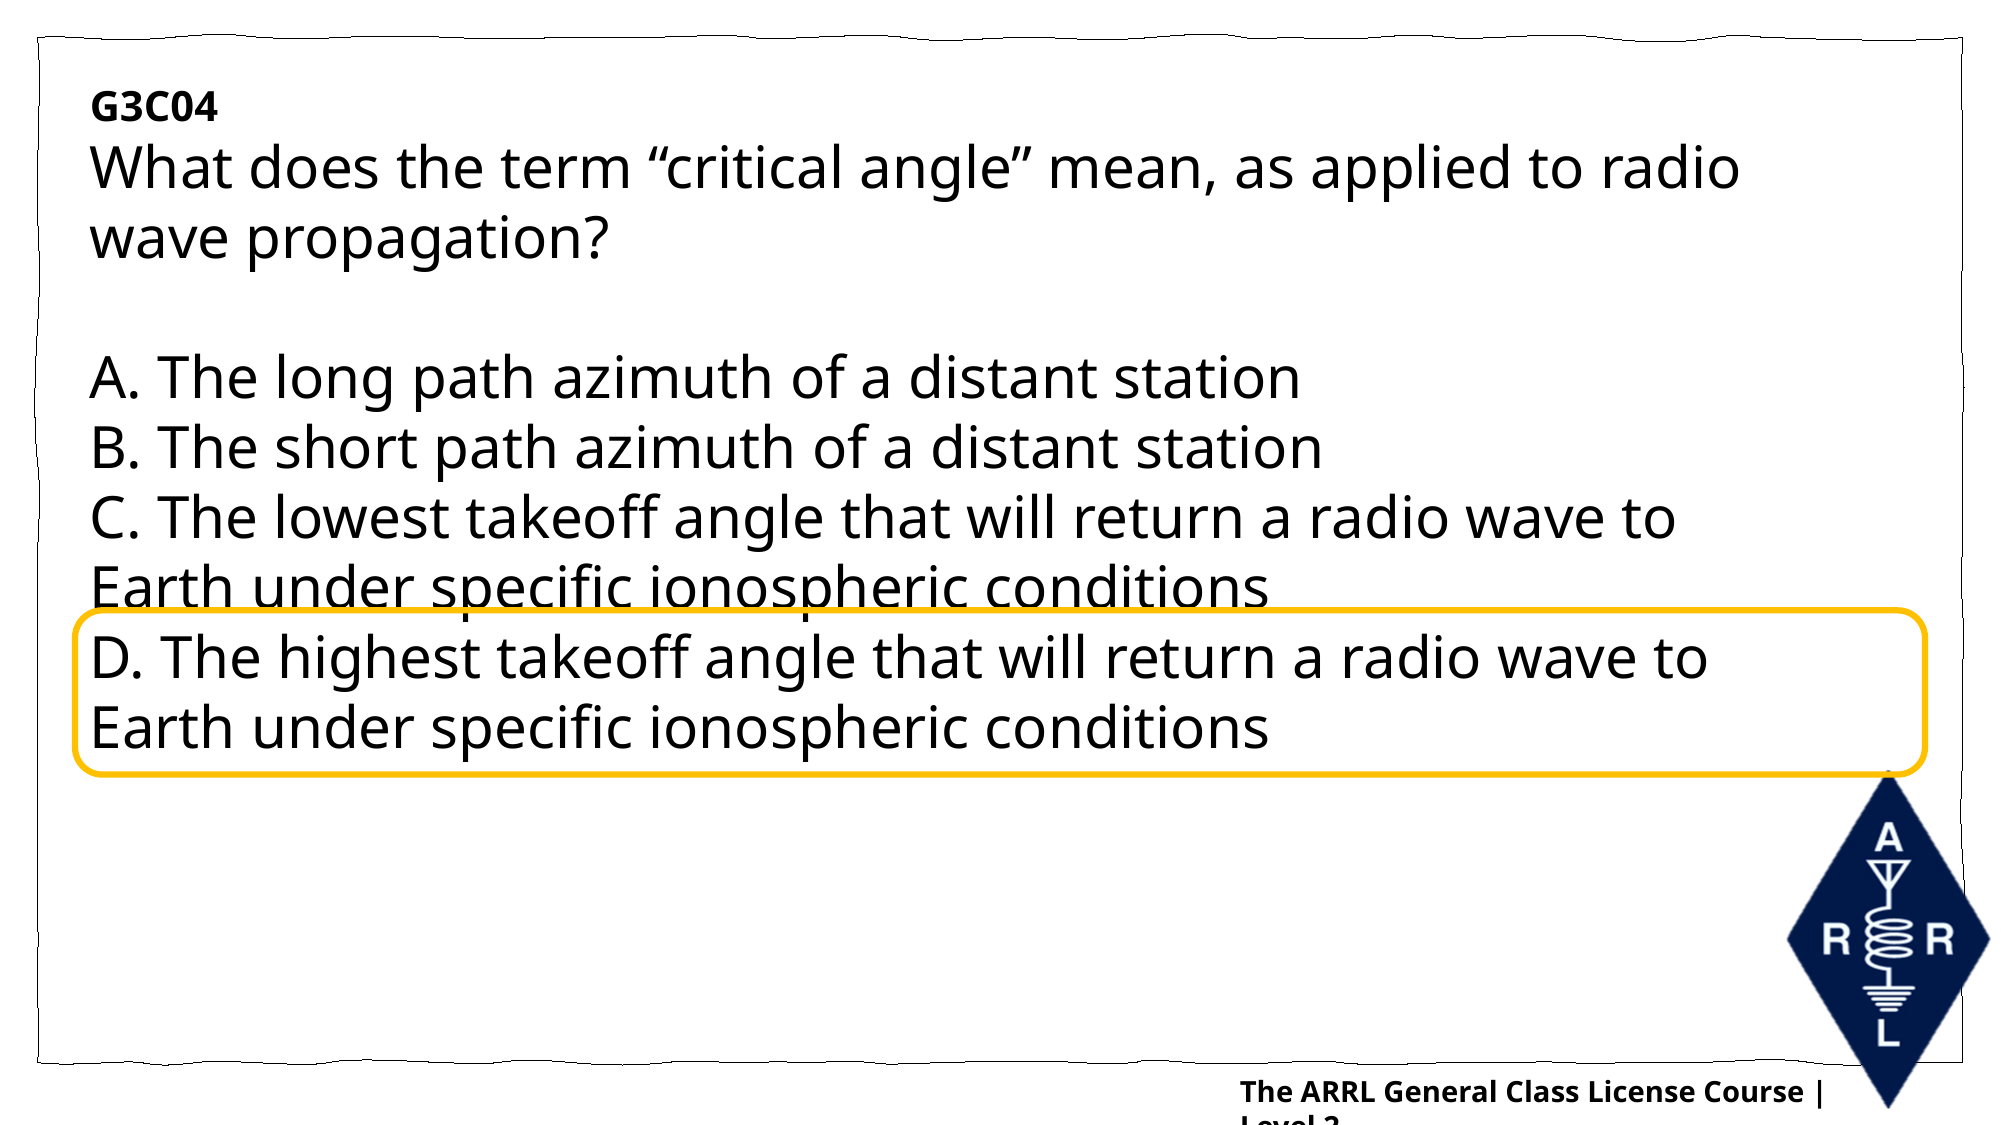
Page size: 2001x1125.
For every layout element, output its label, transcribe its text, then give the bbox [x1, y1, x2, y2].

text_box [73, 609, 1927, 776]
text_box G3C04 What does the term “critical angle” mean, as applied to radio wave propagation? A. The long path azimuth of a distant station B. The short path azimuth of a distant station C. The lowest takeoff angle that will return a radio wave to Earth under specific ionospheric conditions D. The highest takeoff angle that will return a radio wave to Earth under specific ionospheric conditions [75, 72, 1850, 627]
picture [1773, 752, 1999, 1125]
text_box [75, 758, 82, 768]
